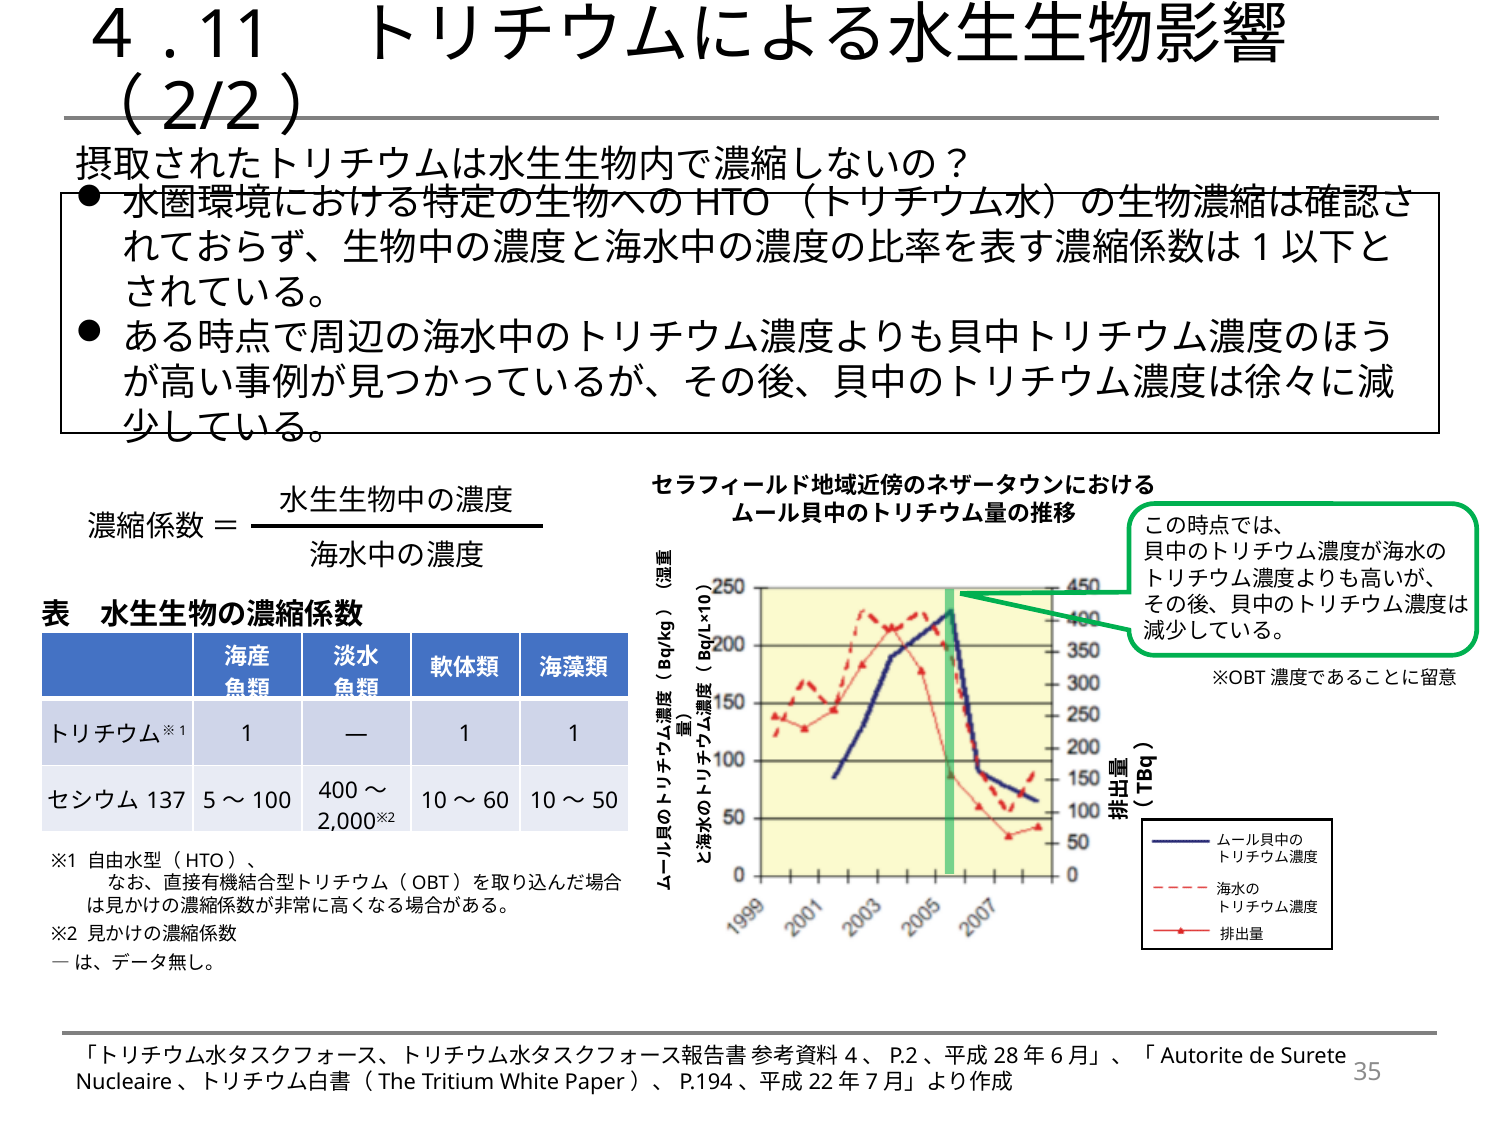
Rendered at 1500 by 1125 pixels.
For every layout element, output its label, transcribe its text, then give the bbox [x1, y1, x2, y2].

text_box この時点では、 貝中のトリチウム濃度が海水の トリチウム濃度よりも高いが、 その後、貝中のトリチウム濃度は減少している。 [1463, 504, 1493, 651]
table_header 海産 魚類 [194, 639, 301, 696]
text_box 「トリチウム水タスクフォース、トリチウム水タスクフォース報告書 参考資料4、P.2、平成28年6月」、「Autorite de Surete Nucleaire、トリチウム白書（The Tritium White Paper）、P.194、平成22年7月」より作成 [60, 1034, 1439, 1102]
table_cell セシウム137 [42, 766, 192, 831]
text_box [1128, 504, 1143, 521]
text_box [70, 473, 543, 580]
table_cell ― [303, 701, 410, 765]
table_cell 1 [521, 701, 628, 765]
text_box ムール貝のトリチウム濃度（Bq/kg）（湿重量） と海水のトリチウム濃度（Bq/L×10） [646, 519, 718, 922]
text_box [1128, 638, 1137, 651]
text_box 表 水生生物の濃縮係数 [27, 588, 379, 639]
text_box 排出量（TBq） [1109, 655, 1155, 836]
table_cell 400～2,000※2 [303, 766, 410, 831]
text_box セラフィールド地域近傍のネザータウンにおけるムール貝中のトリチウム量の推移 [627, 463, 1181, 534]
text_box 摂取されたトリチウムは水生生物内で濃縮しないの？ [60, 132, 1440, 192]
table_cell 1 [194, 701, 301, 765]
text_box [1142, 819, 1364, 951]
table_header 海藻類 [521, 633, 628, 696]
table_header [42, 639, 192, 696]
text_box 水圏環境における特定の生物へのHTO（トリチウム水）の生物濃縮は確認されておらず、生物中の濃度と海水中の濃度の比率を表す濃縮係数は1以下とされている。 ある時点で周辺の海水中のトリチウム濃度よりも貝中トリチウム濃度のほうが高い事例が見つかっているが、その後、貝中のトリチウム濃度は徐々に減少している。 [60, 192, 1440, 434]
table_header 淡水 魚類 [303, 633, 410, 696]
table_cell 1 [412, 701, 519, 765]
table_cell 5～100 [194, 766, 301, 831]
text_box [1109, 502, 1478, 657]
table_cell 10～50 [521, 766, 628, 831]
text_box ※1 自由水型（HTO）、 なお、直接有機結合型トリチウム（OBT）を取り込んだ場合は見かけの濃縮係数が非常に高くなる場合がある。 ※2 見かけの濃縮係数 ―は、データ無し。 [36, 840, 638, 981]
picture [704, 572, 1109, 946]
table_cell トリチウム※1 [42, 701, 192, 765]
title ４. 11 トリチウムによる水生生物影響（2/2） [63, 28, 1439, 116]
table_cell 10～60 [412, 766, 519, 831]
text_box ※OBT濃度であることに留意 [1197, 658, 1484, 696]
table_header 軟体類 [412, 633, 519, 696]
